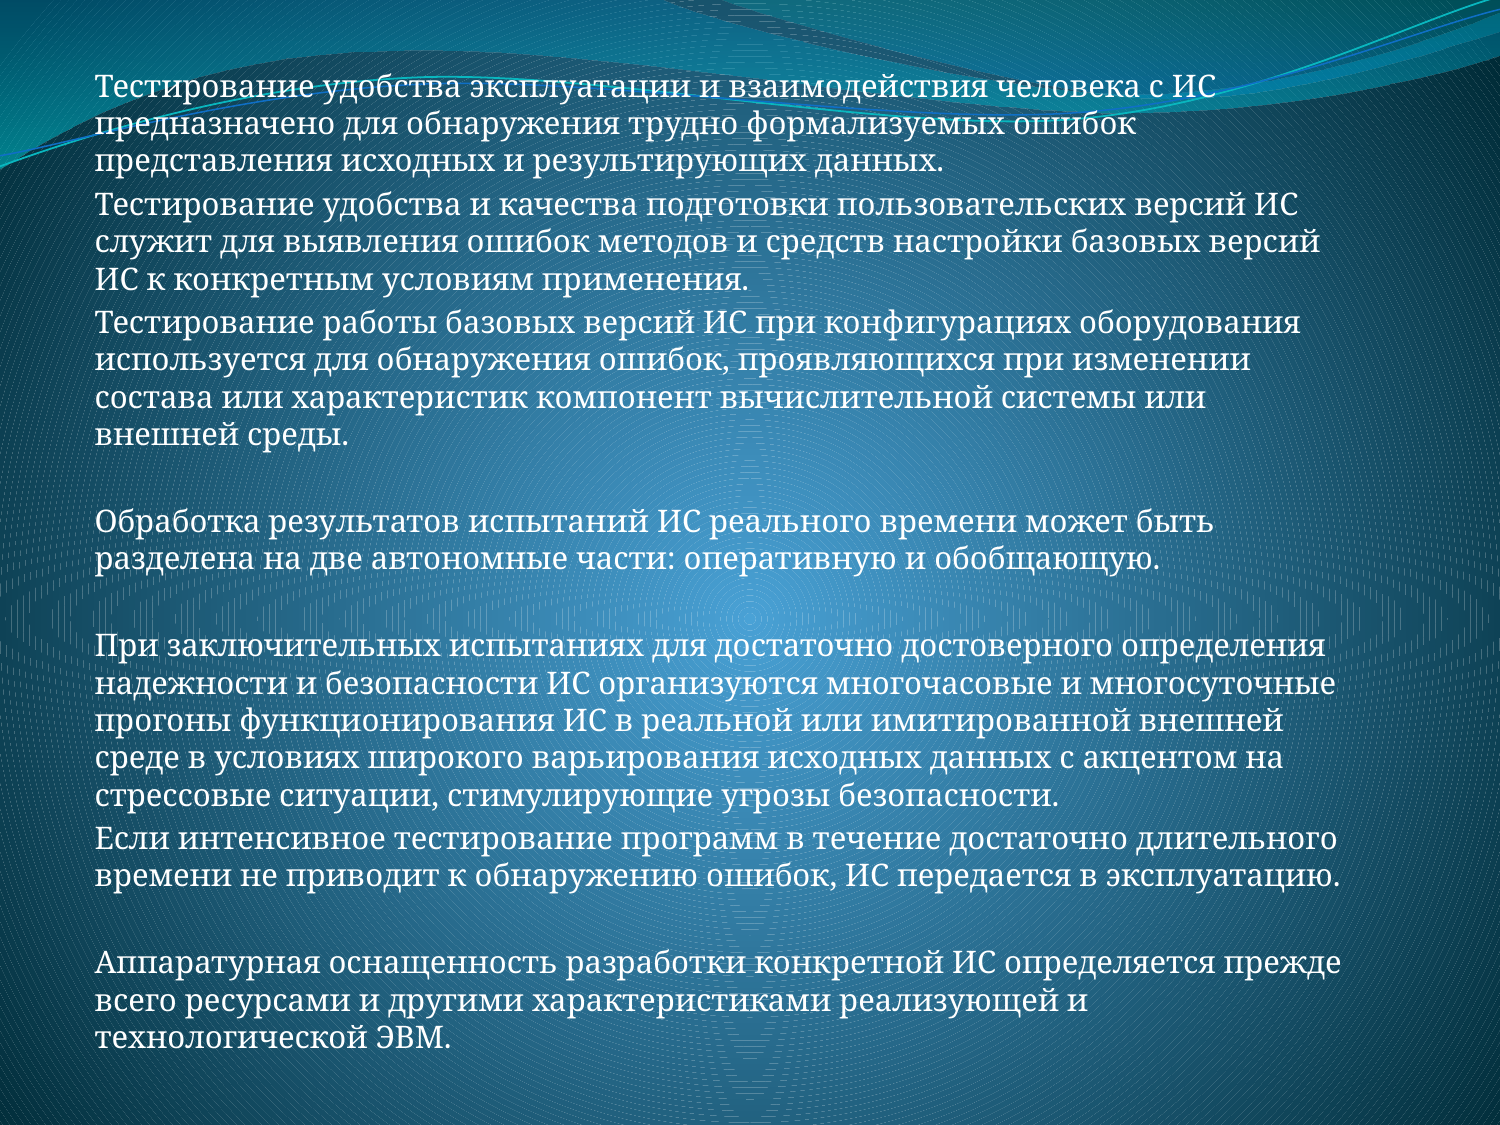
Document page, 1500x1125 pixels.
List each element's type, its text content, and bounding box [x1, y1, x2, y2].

list Тестирование удобства эксплуатации и взаимодействия человека с ИС предназначено для обнаружения трудно формализуемых ошибок представления исходных и результирующих данных. Тестирование удобства и качества подготовки пользовательских версий ИС служит для выявления ошибок методов и средств настройки базовых версий ИС к конкретным условиям применения. Тестирование работы базовых версий ИС при конфигурациях оборудования используется для обнаружения ошибок, проявляющихся при изменении состава или характеристик компонент вычислительной системы или внешней среды. Обработка результатов испытаний ИС реального времени может быть разделена на две автономные части: оперативную и обобщающую. При заключительных испытаниях для достаточно достоверного определения надежности и безопасности ИС организуются многочасовые и многосуточные прогоны функционирования ИС в реальной или имитированной внешней среде в условиях широкого варьирования исходных данных с акцентом на стрессовые ситуации, стимулирующие угрозы безопасности. Если интенсивное тестирование программ в течение достаточно длительного времени не приводит к обнаружению ошибок, ИС передается в эксплуатацию. Аппаратурная оснащенность разработки конкретной ИС определяется прежде всего ресурсами и другими характеристиками реализующей и технологической ЭВМ. [86, 58, 1362, 1079]
